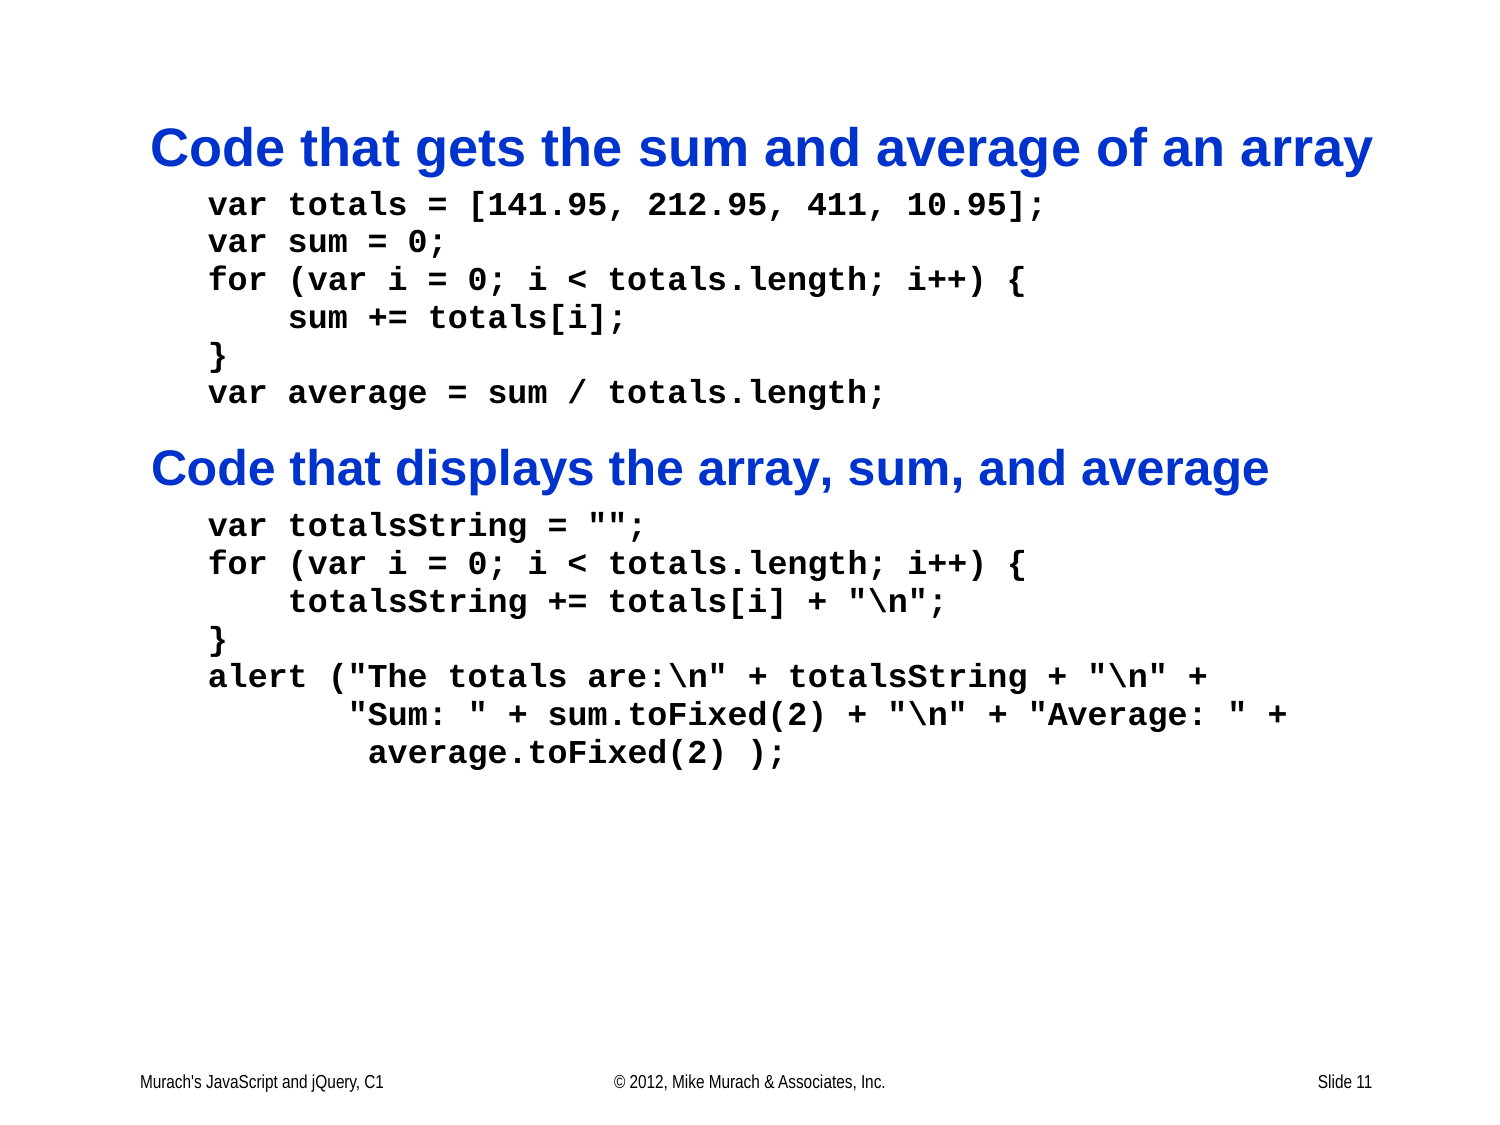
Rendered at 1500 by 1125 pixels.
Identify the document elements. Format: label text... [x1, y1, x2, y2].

slide_number Murach's JavaScript and jQuery, C1 [125, 1025, 450, 1100]
footer © 2012, Mike Murach & Associates, Inc. [474, 1025, 1025, 1100]
slide_number Slide 11 [1074, 1025, 1388, 1100]
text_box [150, 187, 1363, 808]
title Code that gets the sum and average of an array [150, 79, 1438, 211]
